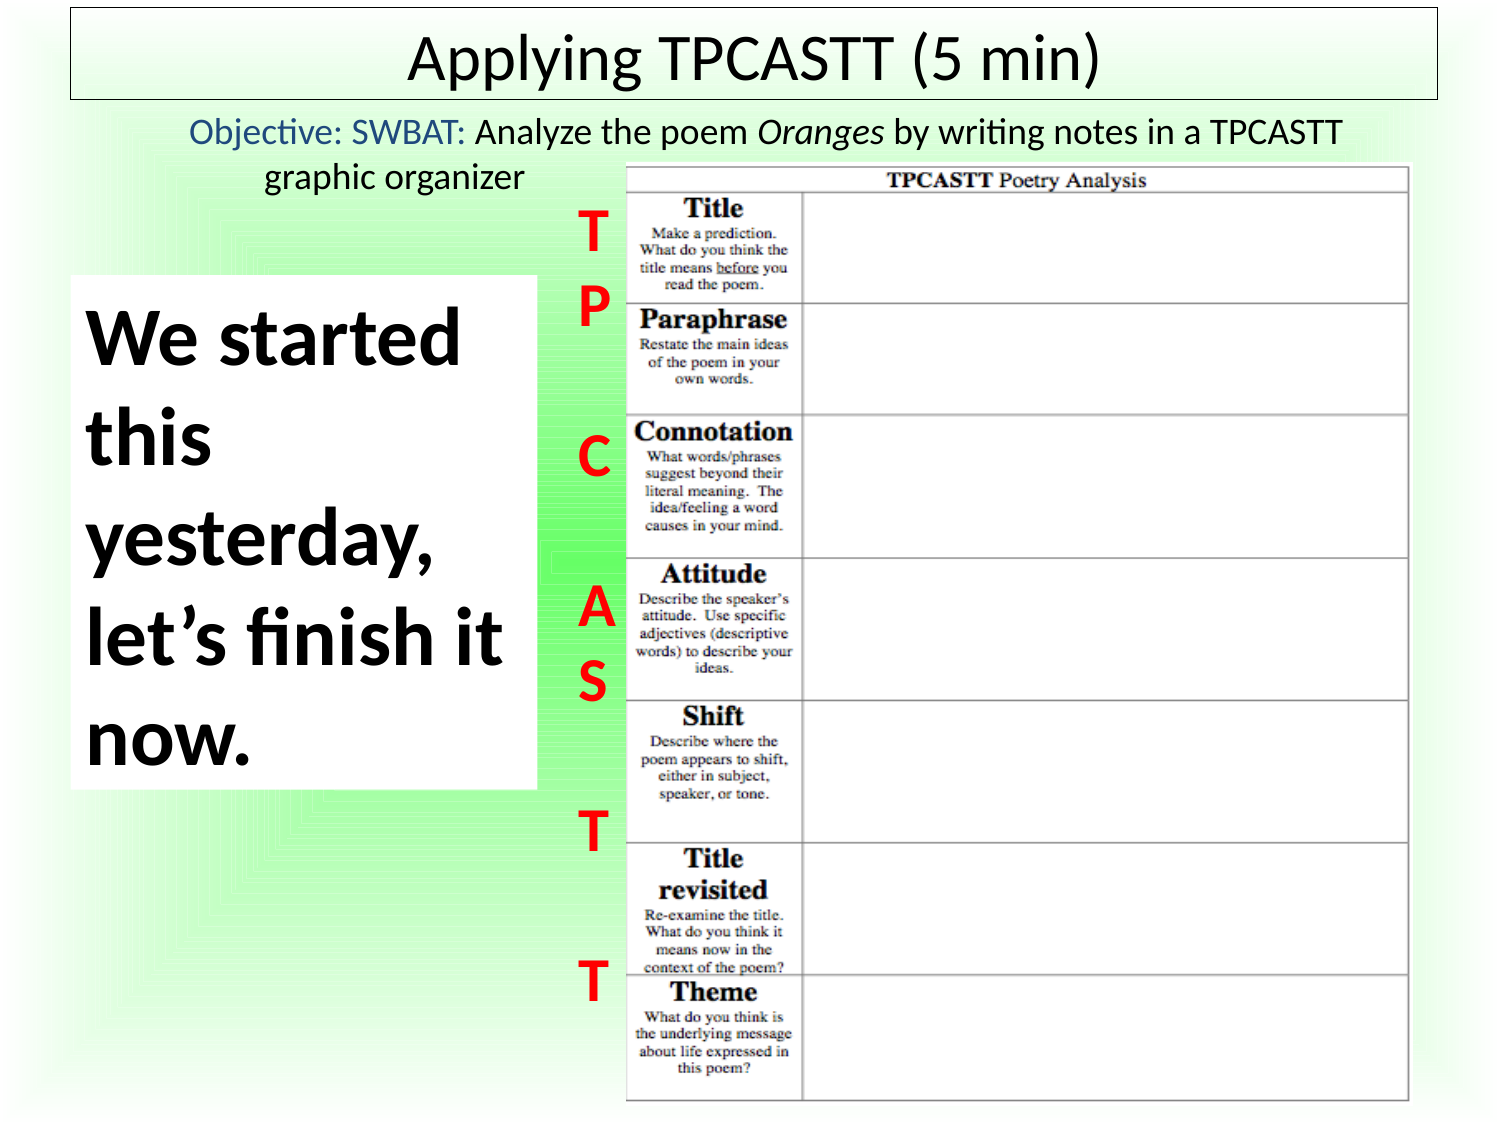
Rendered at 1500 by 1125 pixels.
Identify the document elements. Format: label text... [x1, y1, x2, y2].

picture [625, 162, 1413, 1107]
text_box Objective: SWBAT: Analyze the poem Oranges by writing notes in a TPCASTT graphic organizer [70, 99, 1413, 205]
title Applying TPCASTT (5 min) [70, 7, 1438, 100]
text_box T P C A S T T [563, 182, 620, 1022]
text_box We started this yesterday, let’s finish it now. [70, 275, 538, 790]
